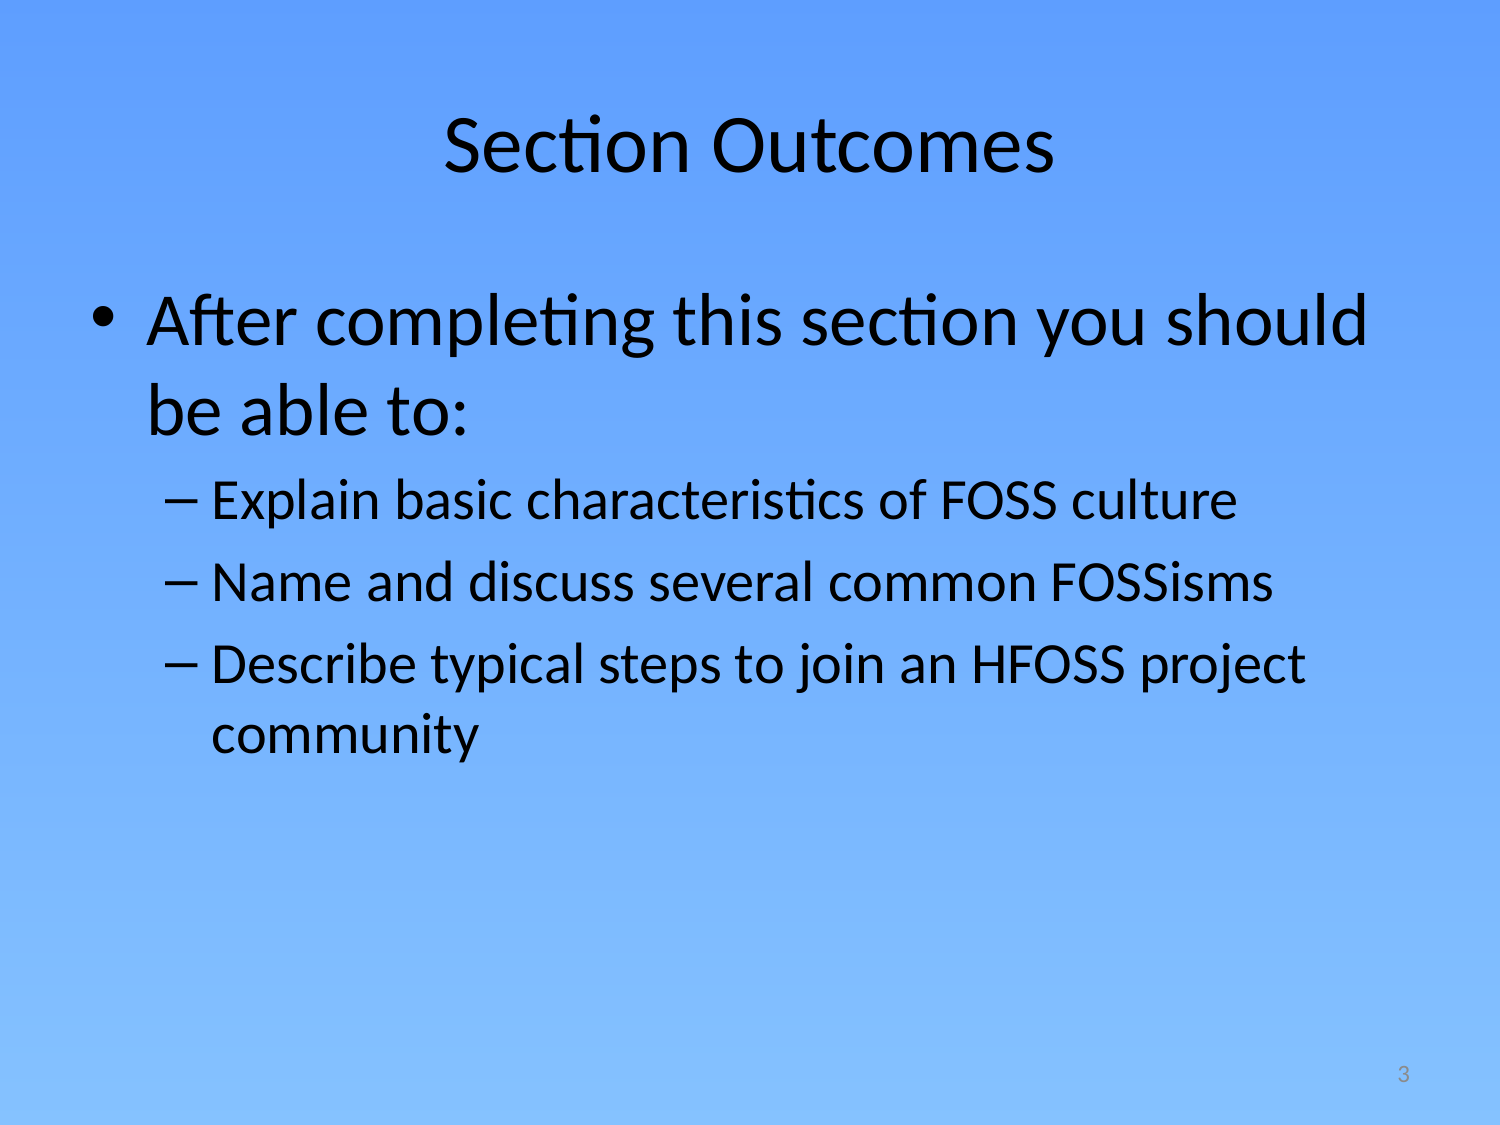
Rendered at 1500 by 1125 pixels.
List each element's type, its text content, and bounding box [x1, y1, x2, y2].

slide_number 3 [1074, 1042, 1425, 1103]
list After completing this section you should be able to: Explain basic characteristics of FOSS culture Name and discuss several common FOSSisms Describe typical steps to join an HFOSS project community [74, 262, 1426, 1006]
title Section Outcomes [74, 44, 1426, 233]
